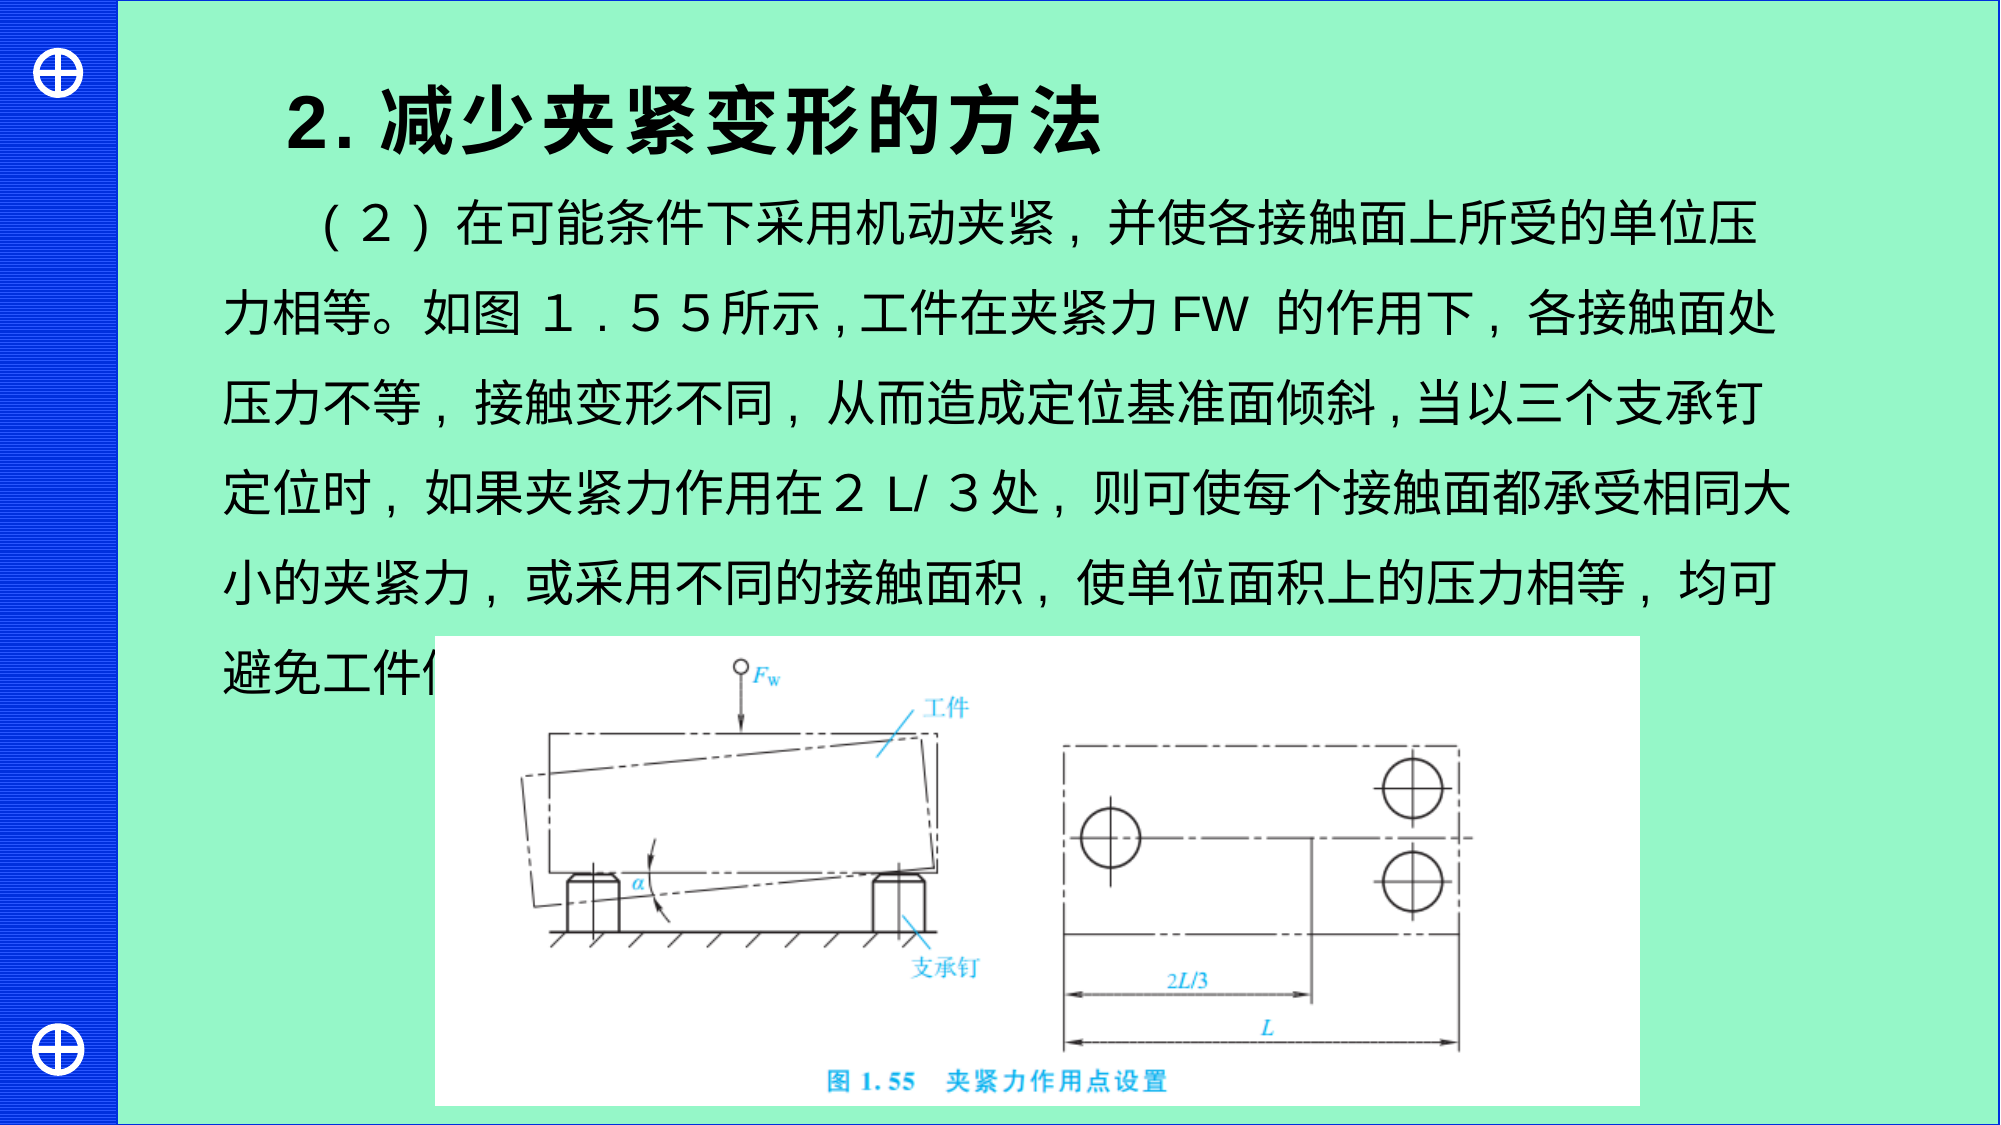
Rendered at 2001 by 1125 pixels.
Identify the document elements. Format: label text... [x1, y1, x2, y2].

picture [435, 636, 1640, 1106]
text_box 2.减少夹紧变形的方法 [163, 50, 1451, 172]
text_box (２) 在可能条件下采用机动夹紧, 并使各接触面上所受的单位压力相等。如图 １.５５所示,工件在夹紧力FW 的作用下, 各接触面处压力不等, 接触变形不同, 从而造成定位基准面倾斜,当以三个支承钉定位时, 如果夹紧力作用在２L/３处, 则可使每个接触面都承受相同大小的夹紧力, 或采用不同的接触面积, 使单位面积上的压力相等, 均可避免工件倾斜现象。 [207, 153, 1819, 709]
